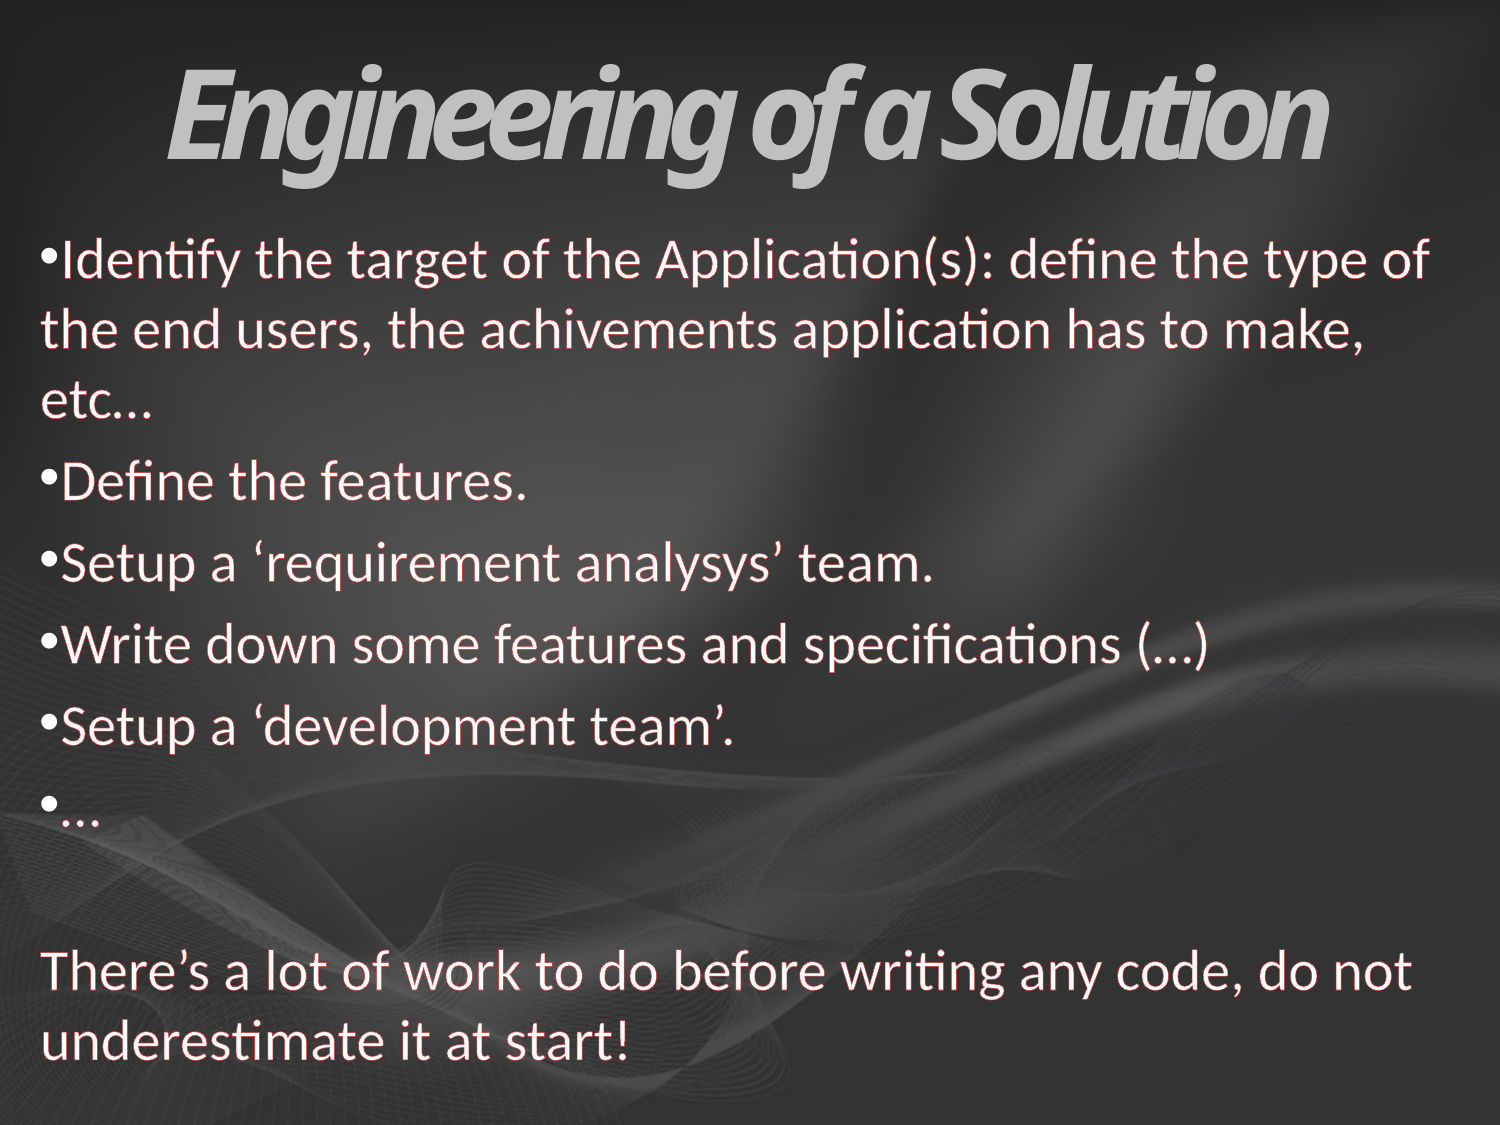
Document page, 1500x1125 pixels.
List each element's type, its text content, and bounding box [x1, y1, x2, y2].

title Engineering of a Solution [24, 37, 1476, 201]
picture [0, 0, 1500, 1125]
list Identify the target of the Application(s): define the type of the end users, the achivements application has to make, etc… Define the features. Setup a ‘requirement analysys’ team. Write down some features and specifications (…) Setup a ‘development team’. … There’s a lot of work to do before writing any code, do not underestimate it at start! [24, 212, 1476, 1088]
